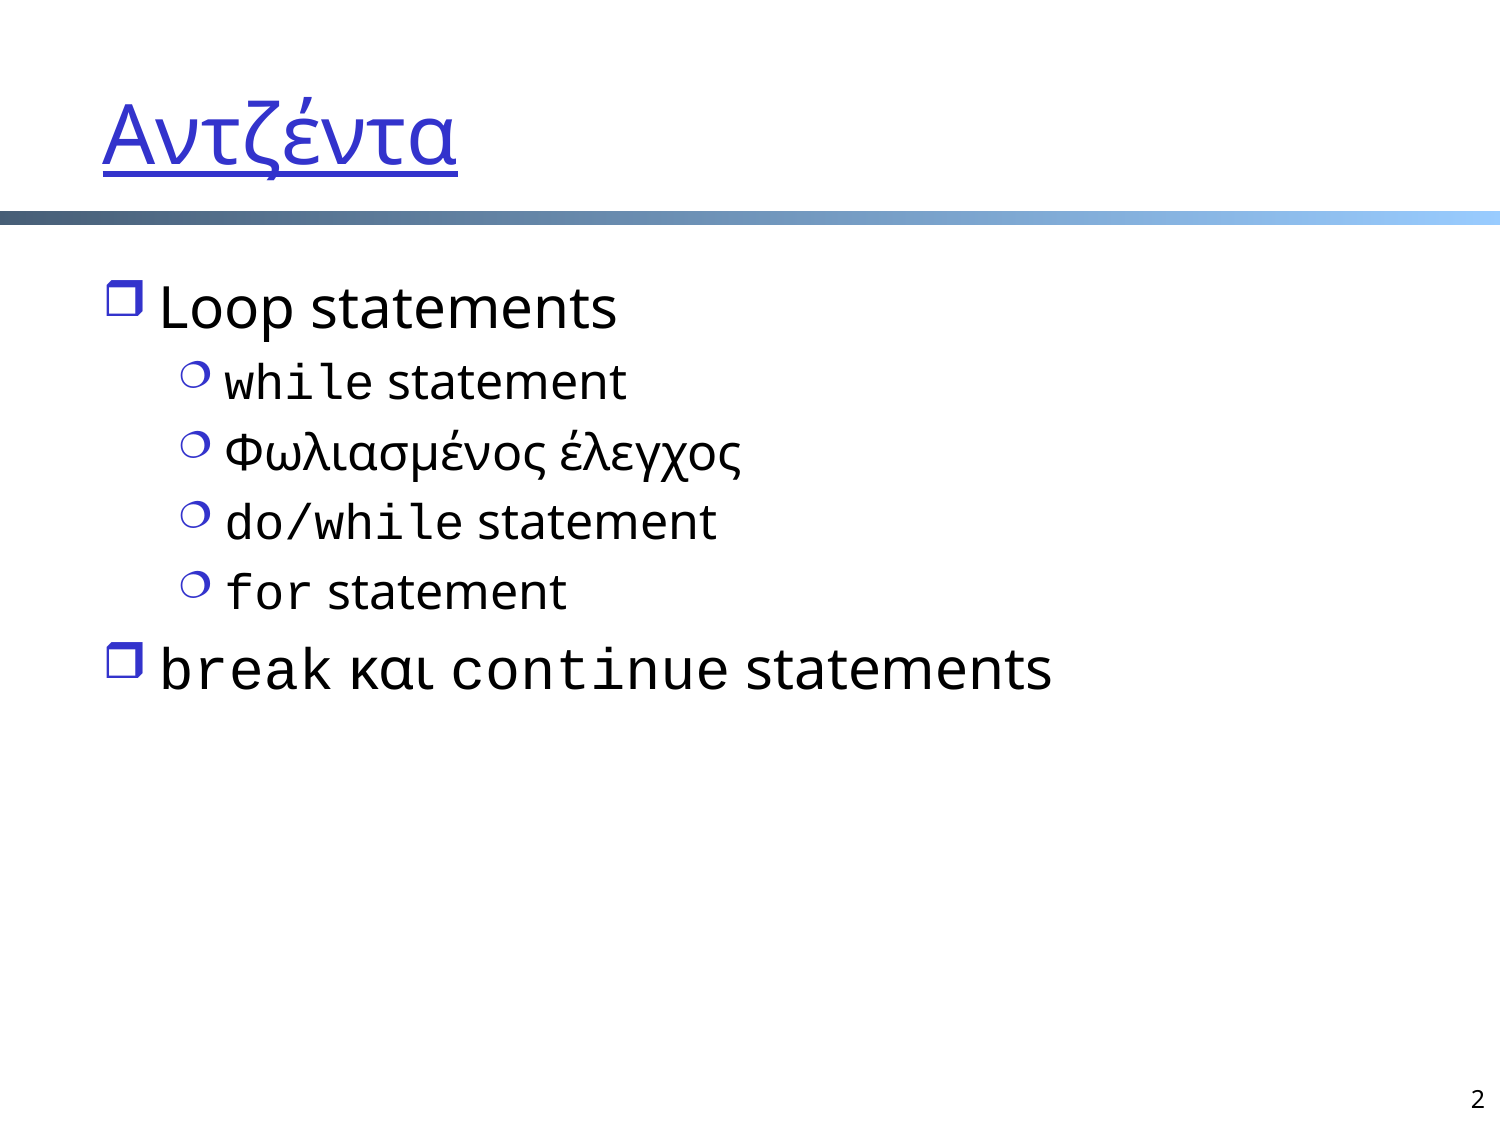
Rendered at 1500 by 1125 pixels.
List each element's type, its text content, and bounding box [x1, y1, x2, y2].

slide_number 2 [1150, 1049, 1500, 1125]
text_box Αντζέντα [87, 37, 1363, 225]
text_box Loop statements while statement Φωλιασμένος έλεγχος do/while statement for statement break και continue statements [87, 262, 1363, 1025]
